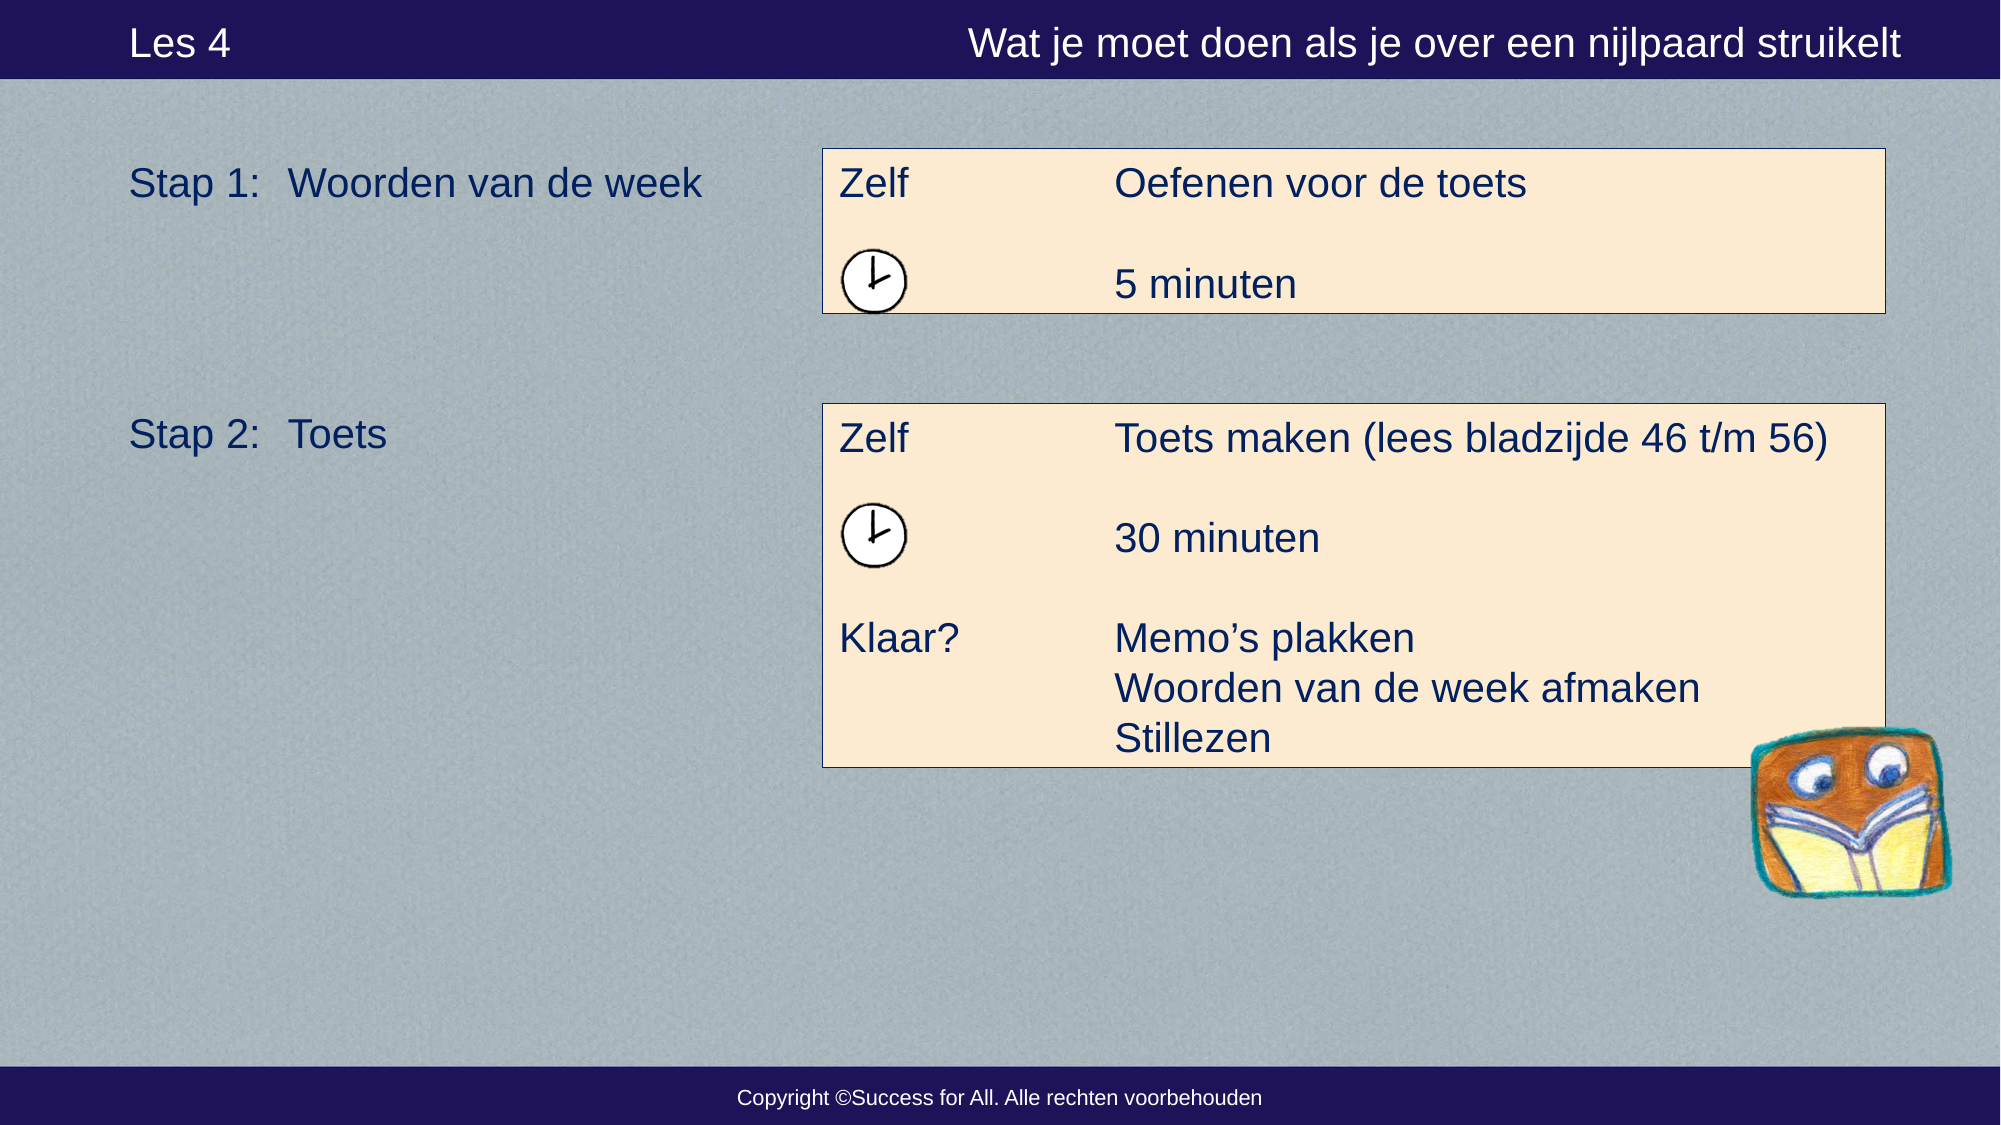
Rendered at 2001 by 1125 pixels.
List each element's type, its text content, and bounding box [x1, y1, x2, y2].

text_box Wat je moet doen als je over een nijlpaard struikelt [953, 8, 1920, 73]
text_box Copyright ©Success for All. Alle rechten voorbehouden [0, 1076, 2000, 1125]
text_box Zelf Oefenen voor de toets 5 minuten [822, 148, 1886, 314]
text_box Zelf Toets maken (lees bladzijde 46 t/m 56) 30 minuten Klaar? Memo’s plakken Woorden van de week afmaken Stillezen [822, 403, 1886, 768]
picture [0, 0, 2001, 1125]
text_box Les 4 [114, 8, 354, 73]
text_box Stap 1: Woorden van de week Stap 2: Toets [114, 148, 907, 764]
